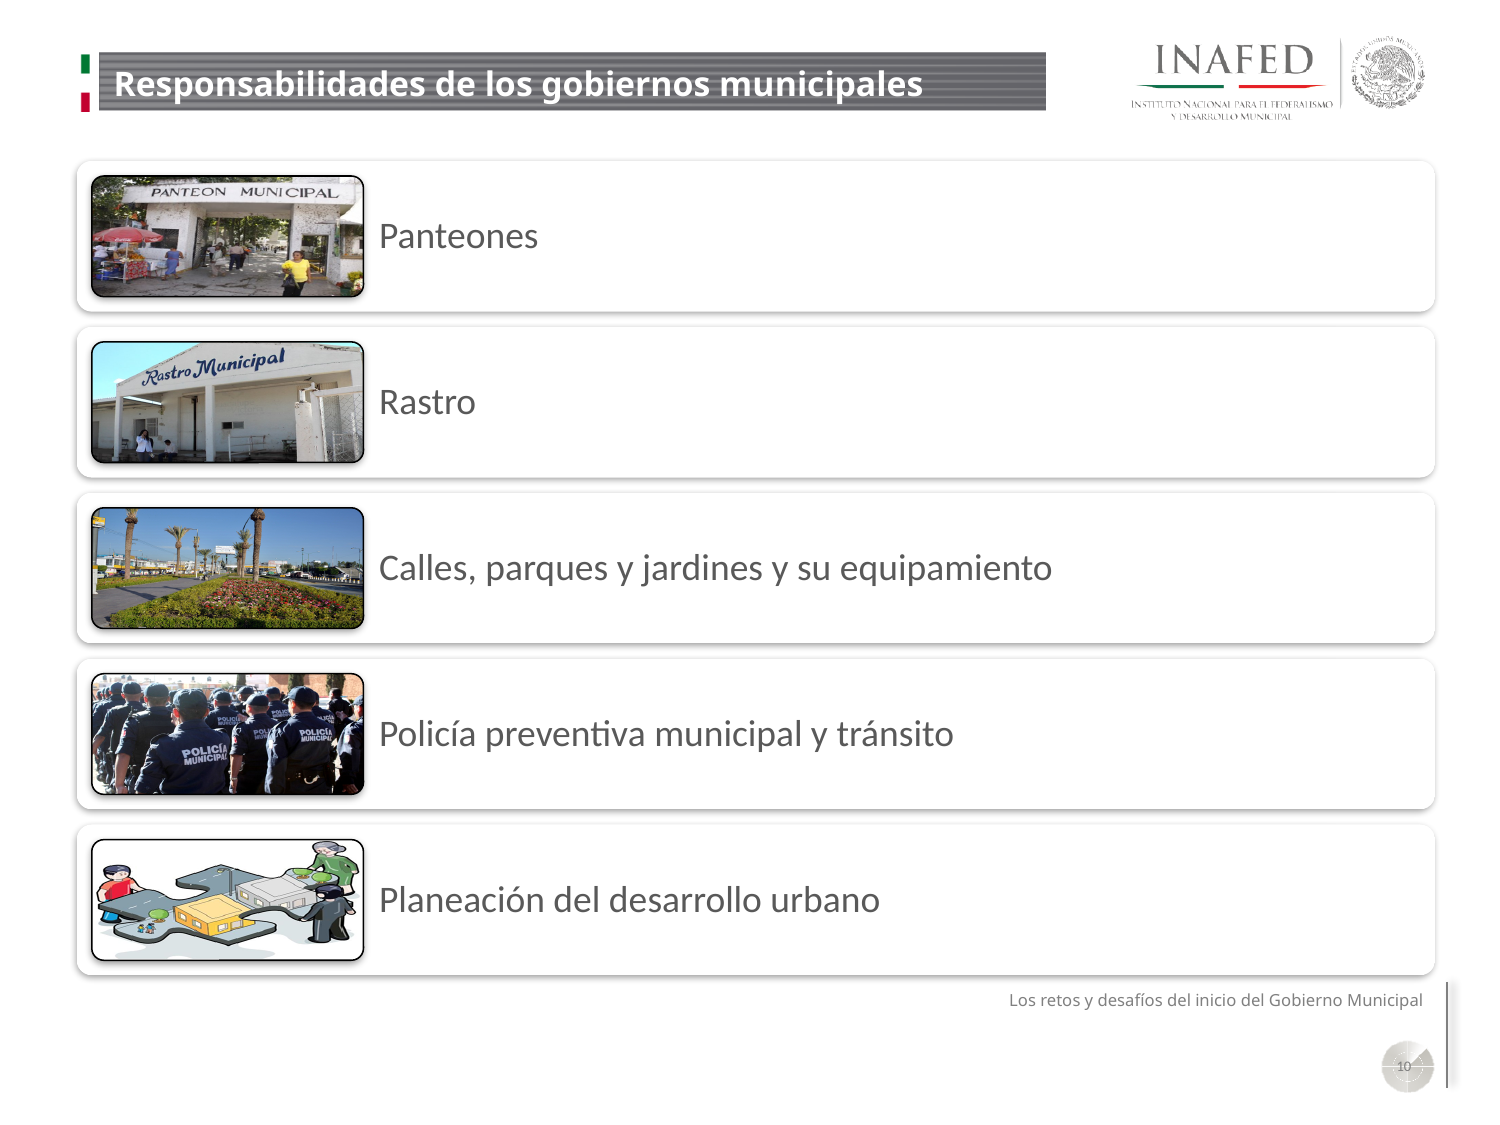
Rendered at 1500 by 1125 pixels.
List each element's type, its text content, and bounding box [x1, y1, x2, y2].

picture [1128, 35, 1436, 123]
picture [77, 45, 1046, 112]
title Responsabilidades de los gobiernos municipales [98, 55, 1046, 111]
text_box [76, 160, 1436, 977]
slide_number 10 [1381, 1035, 1443, 1097]
